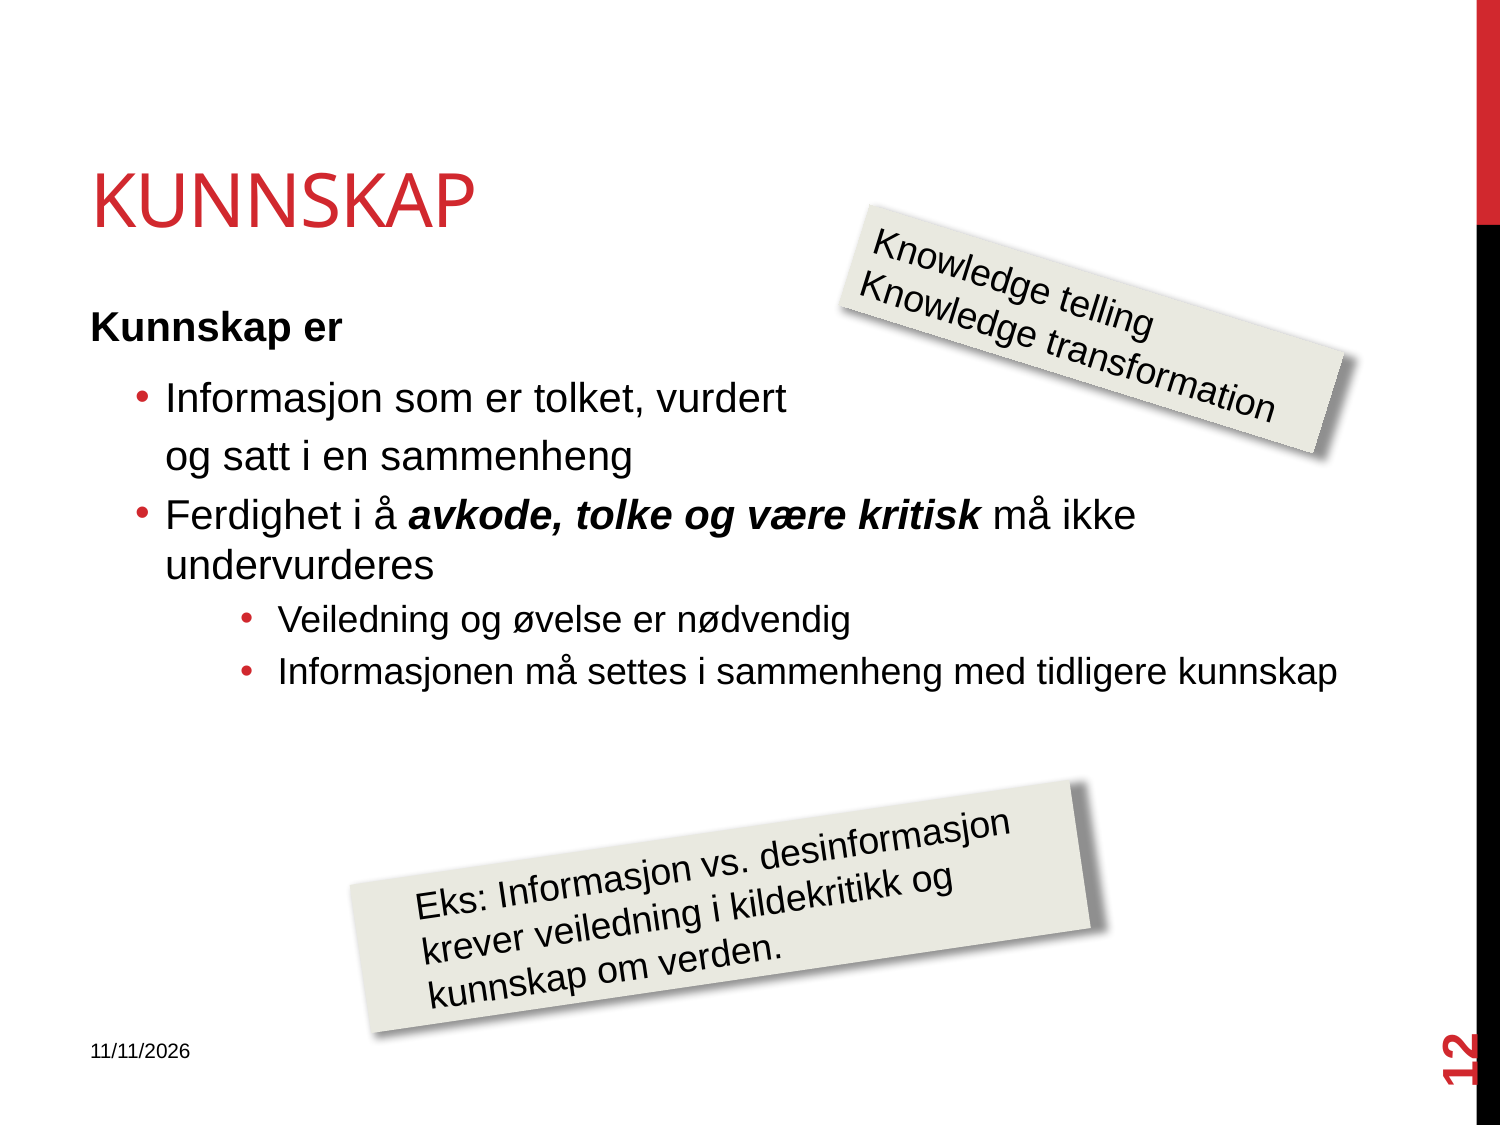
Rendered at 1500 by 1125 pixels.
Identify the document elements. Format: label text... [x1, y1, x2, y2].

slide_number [75, 1012, 638, 1063]
text_box Knowledge telling Knowledge transformation [838, 204, 1344, 453]
slide_number 12 [1427, 887, 1488, 1104]
text_box Eks: Informasjon vs. desinformasjon krever veiledning i kildekritikk og kunnskap om verden. [349, 779, 1091, 1012]
title Kunnskap [75, 25, 1025, 250]
list Kunnskap er Informasjon som er tolket, vurdert og satt i en sammenheng Ferdighet i å avkode, tolke og være kritisk må ikke undervurderes Veiledning og øvelse er nødvendig Informasjonen må settes i sammenheng med tidligere kunnskap [75, 292, 1425, 1035]
